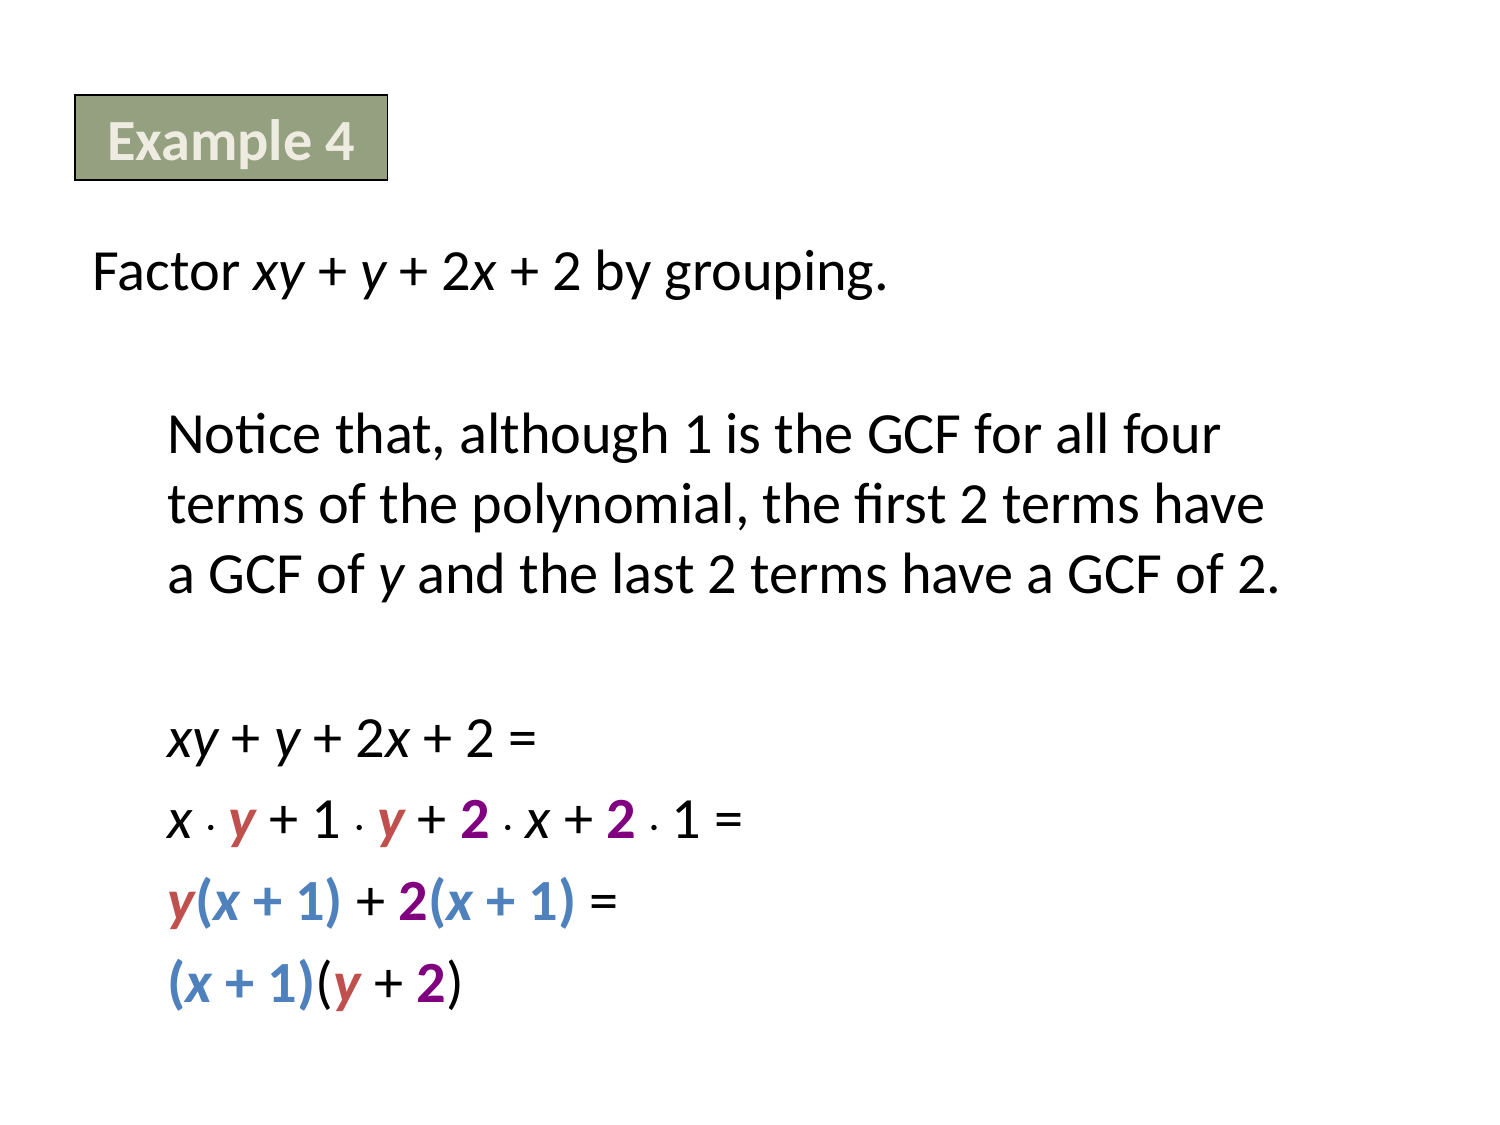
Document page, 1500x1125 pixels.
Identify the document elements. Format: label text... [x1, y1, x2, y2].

text_box Example 4 [74, 95, 388, 180]
text_box Factor xy + y + 2x + 2 by grouping. Notice that, although 1 is the GCF for all four terms of the polynomial, the first 2 terms have a GCF of y and the last 2 terms have a GCF of 2. xy + y + 2x + 2 = x · y + 1 · y + 2 · x + 2 · 1 = y(x + 1) + 2(x + 1) = (x + 1)(y + 2) [77, 224, 1316, 1022]
